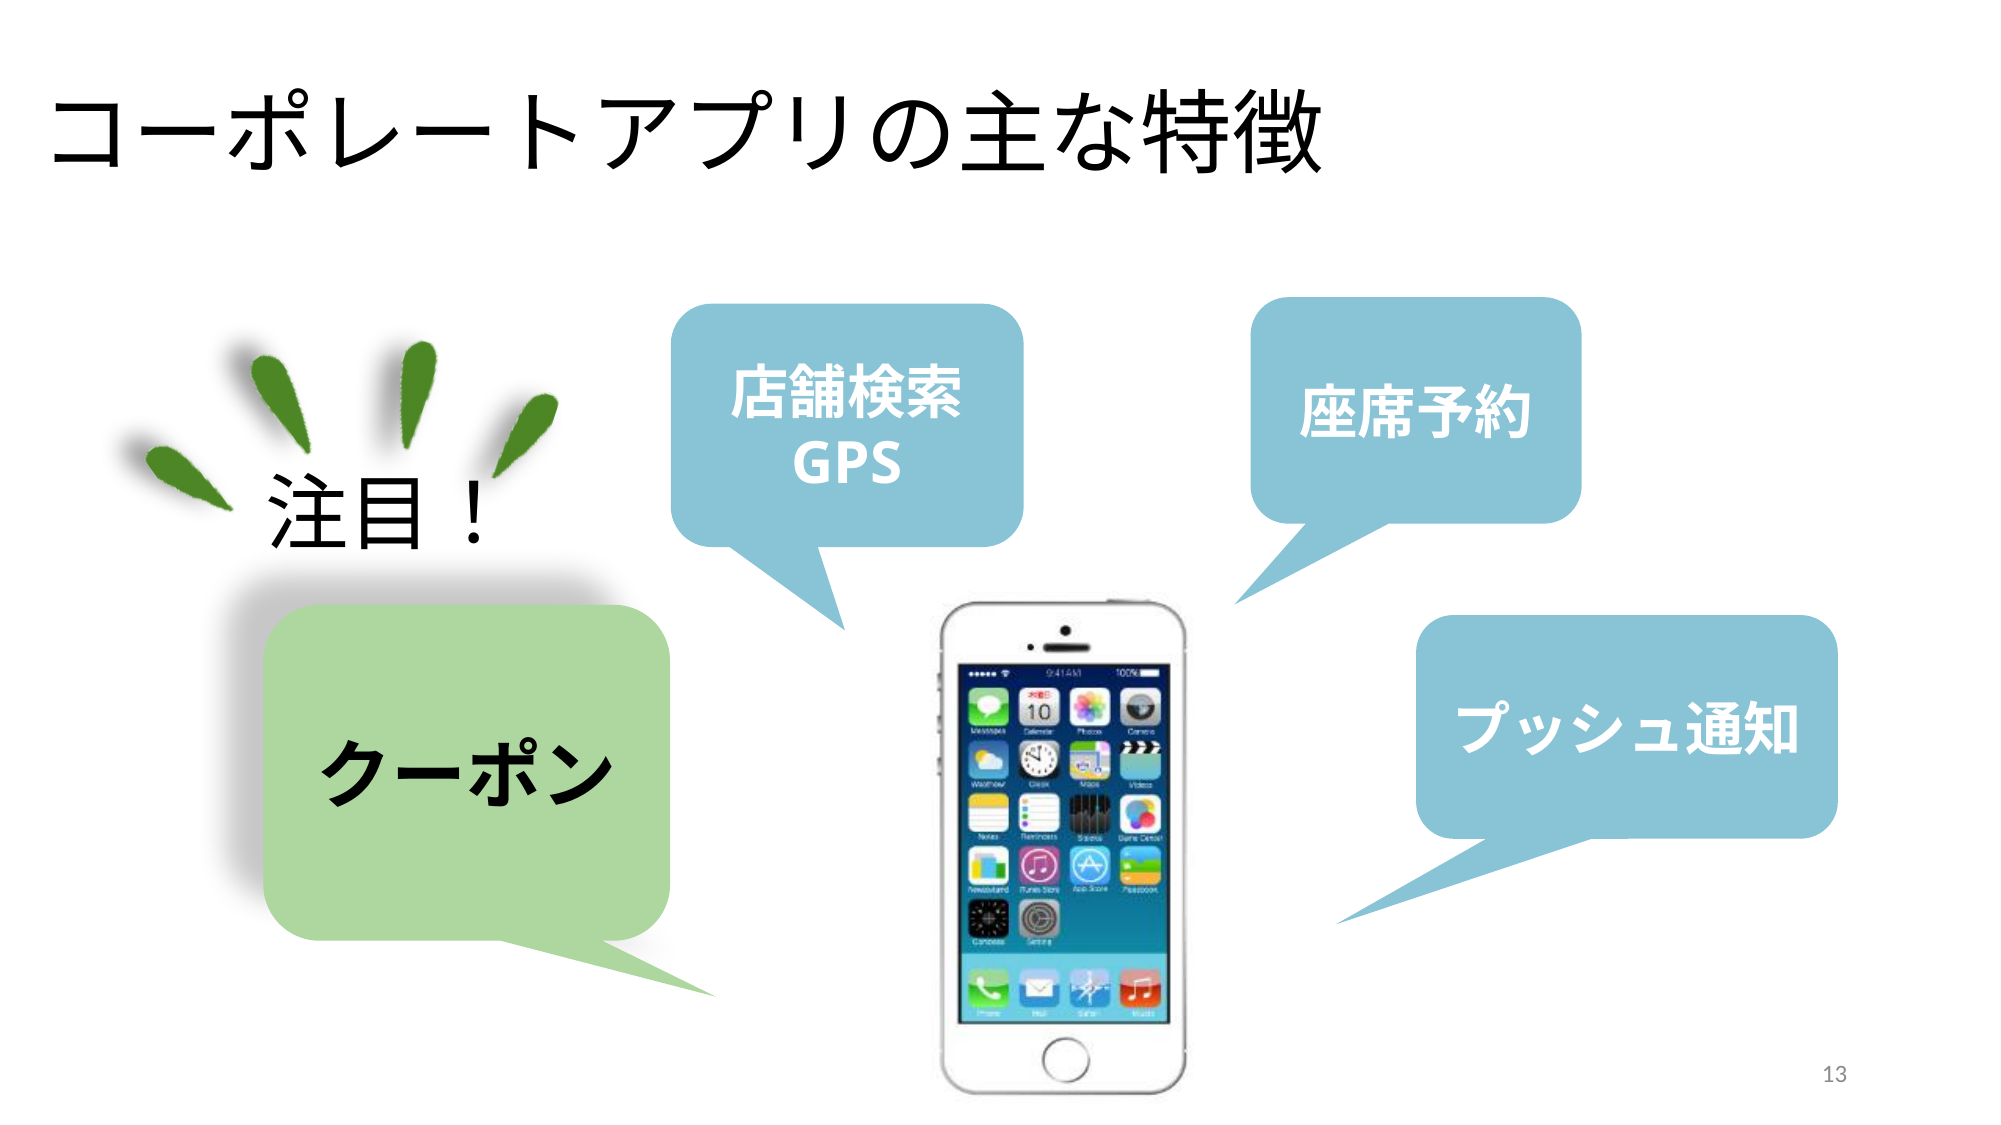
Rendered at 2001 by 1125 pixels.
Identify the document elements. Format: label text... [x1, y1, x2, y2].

slide_number 13 [1412, 1042, 1863, 1103]
text_box クーポン [263, 604, 716, 997]
text_box 店舗検索 GPS [669, 302, 1025, 634]
text_box 座席予約 [1233, 296, 1583, 606]
title コーポレートアプリの主な特徴 [25, 28, 1751, 246]
text_box プッシュ通知 [1335, 614, 1839, 926]
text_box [164, 352, 543, 569]
picture [918, 591, 1213, 1106]
